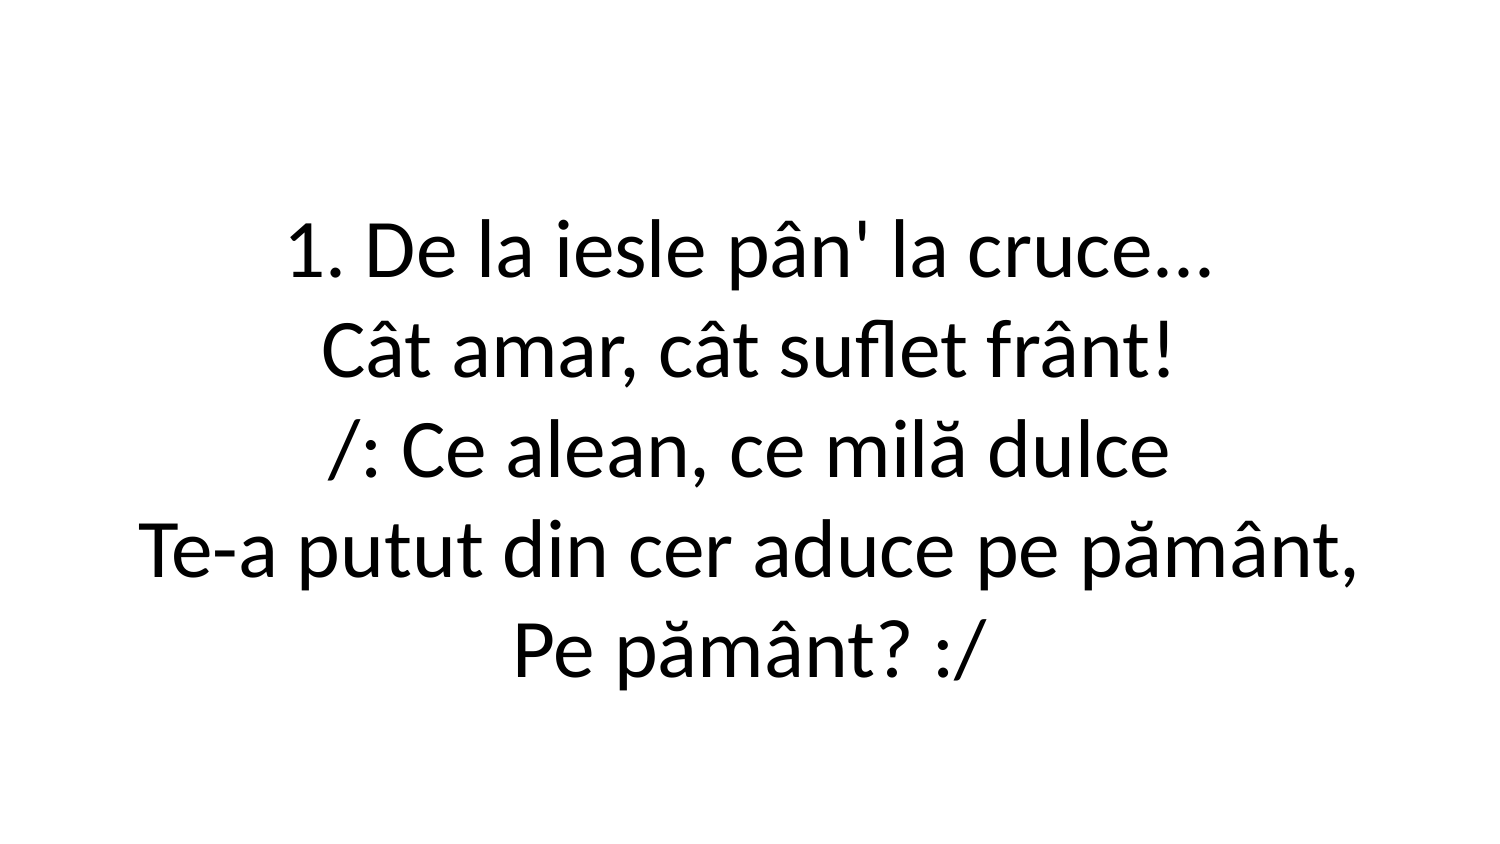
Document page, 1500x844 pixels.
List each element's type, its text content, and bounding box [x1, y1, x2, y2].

text_box 1. De la iesle pân' la cruce... Cât amar, cât suflet frânt! /: Ce alean, ce milă dulce Te-a putut din cer aduce pe pământ, Pe pământ? :/ [123, 142, 1377, 702]
